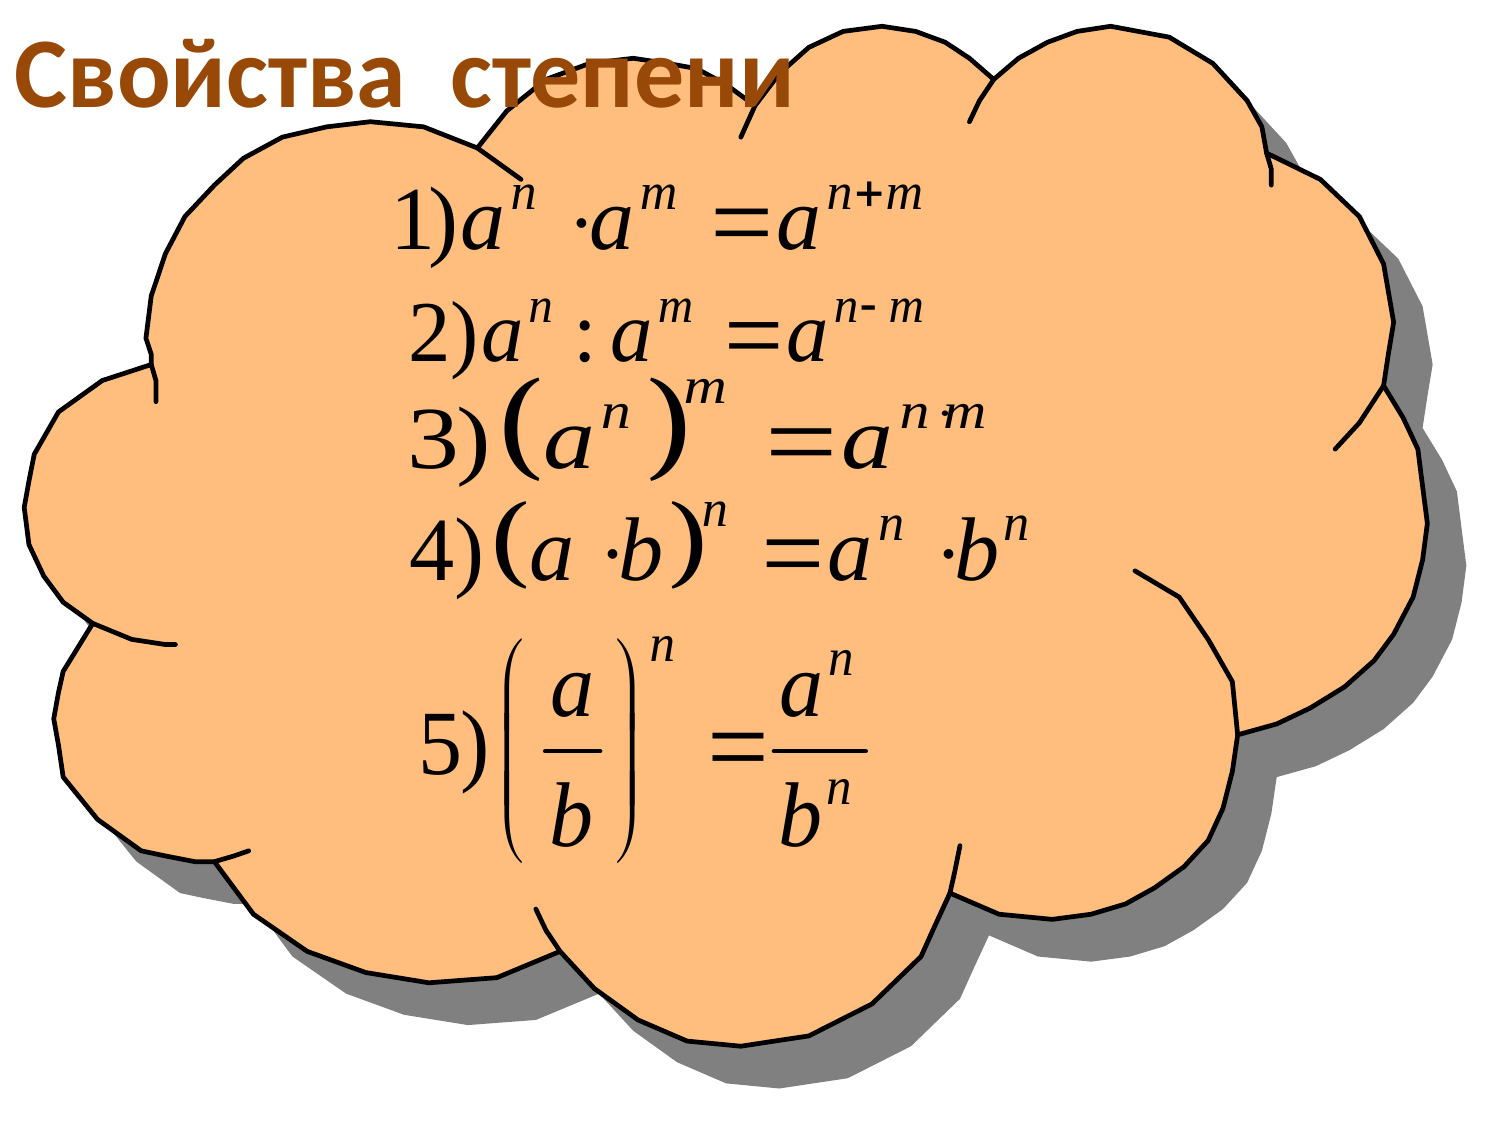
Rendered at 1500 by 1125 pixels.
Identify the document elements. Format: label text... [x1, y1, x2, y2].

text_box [395, 467, 1051, 634]
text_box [395, 266, 940, 349]
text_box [386, 152, 943, 288]
text_box Свойства степени [0, 0, 1304, 135]
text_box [407, 597, 885, 882]
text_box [395, 349, 1011, 467]
